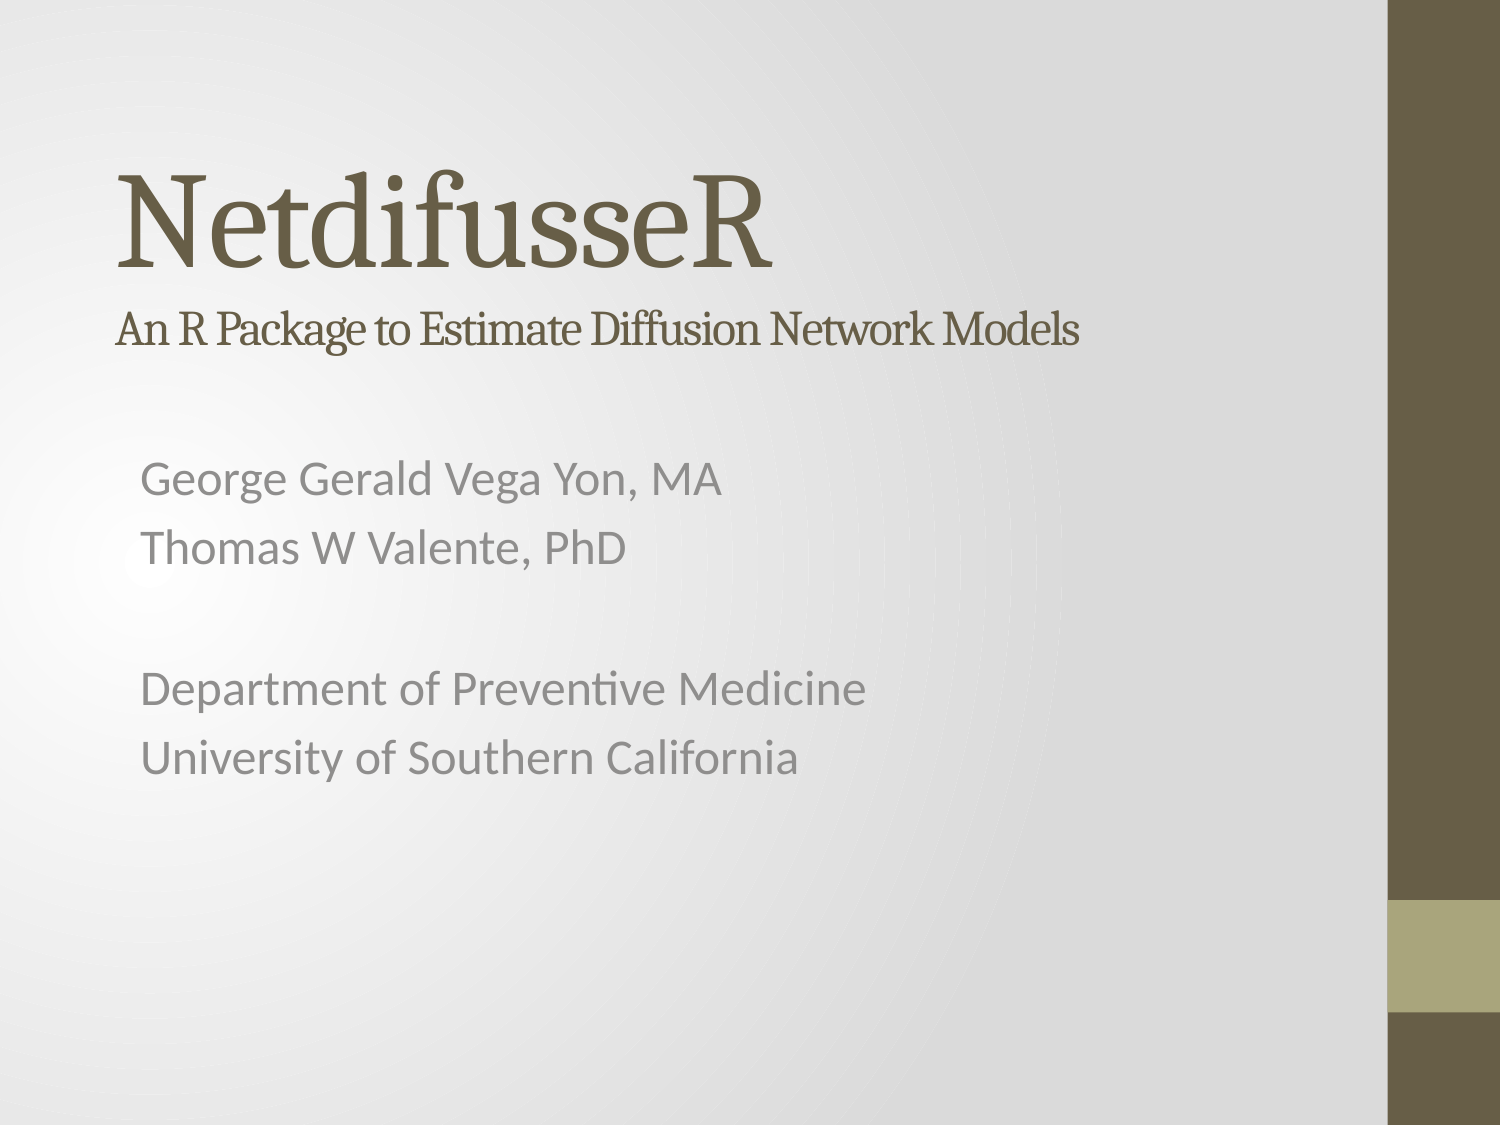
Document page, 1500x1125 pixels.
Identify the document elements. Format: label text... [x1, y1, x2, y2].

title NetdifusseR An R Package to Estimate Diffusion Network Models [99, 137, 1338, 363]
subtitle George Gerald Vega Yon, MA Thomas W Valente, PhD Department of Preventive Medicine University of Southern California [125, 437, 1185, 613]
